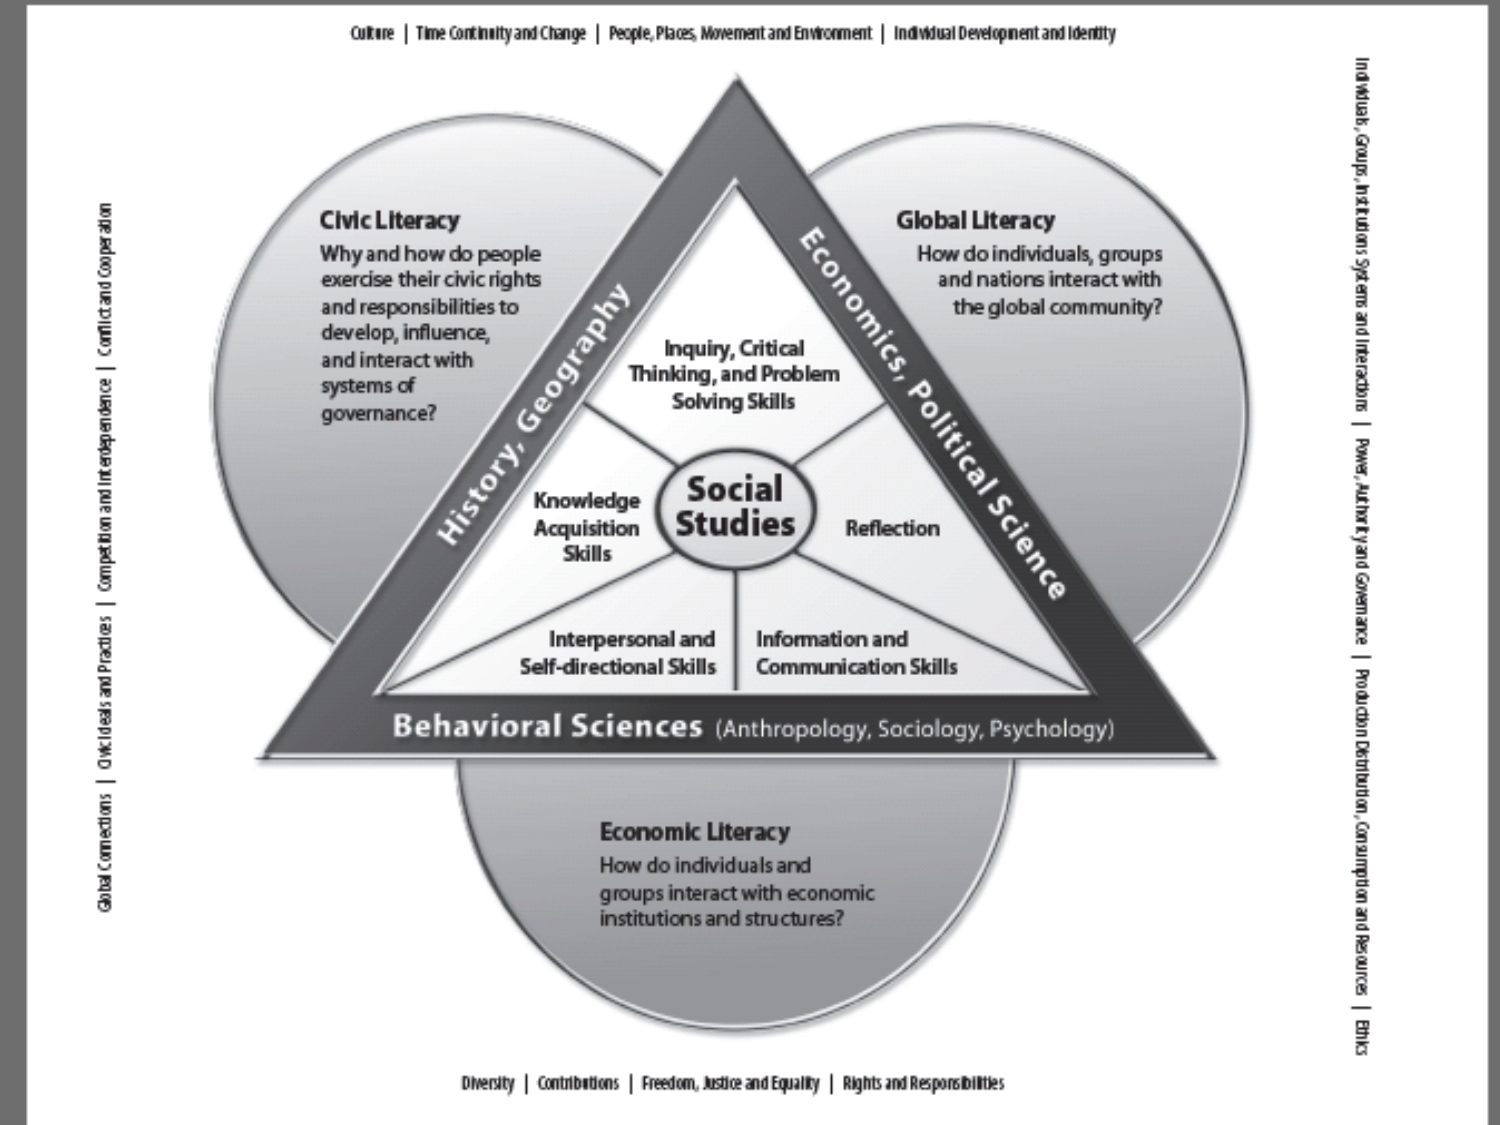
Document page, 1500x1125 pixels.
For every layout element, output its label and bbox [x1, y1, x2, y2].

list [36, 15, 1460, 1125]
